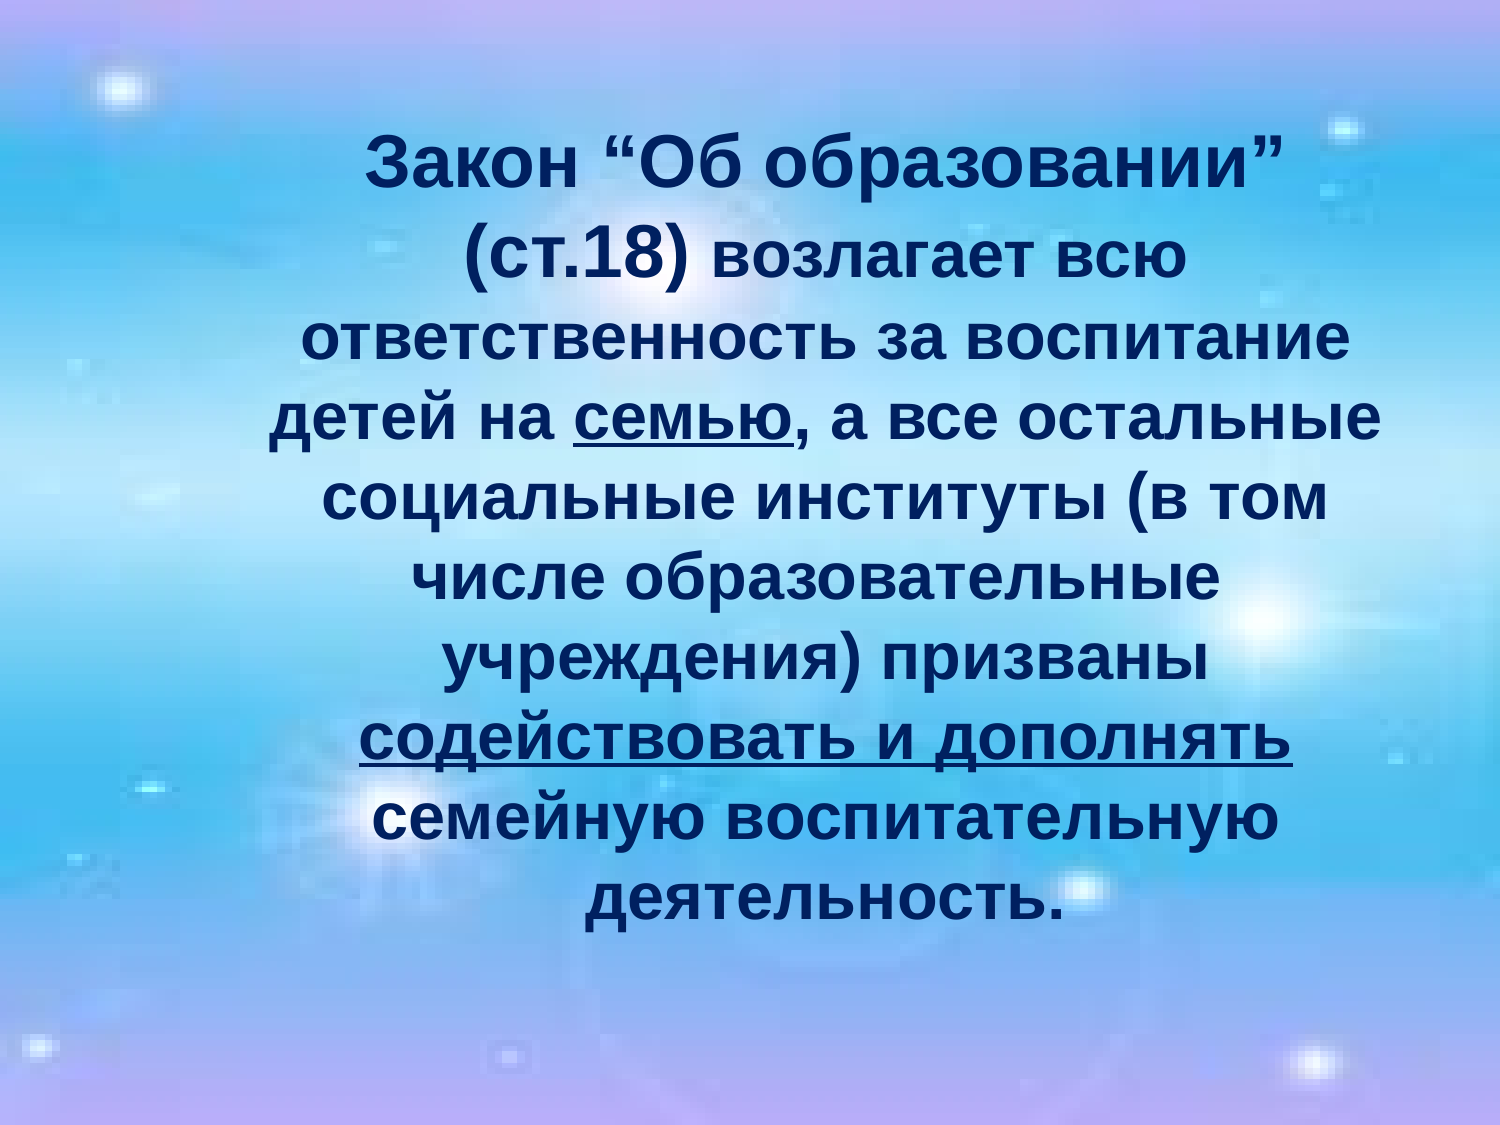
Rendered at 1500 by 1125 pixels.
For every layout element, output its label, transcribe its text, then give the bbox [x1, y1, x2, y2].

picture [0, 0, 1500, 1125]
text_box Закон “Об образовании” (ст.18) возлагает всю ответственность за воспитание детей на семью, а все остальные социальные институты (в том числе образовательные учреждения) призваны содействовать и дополнять семейную воспитательную деятельность. [234, 105, 1418, 940]
